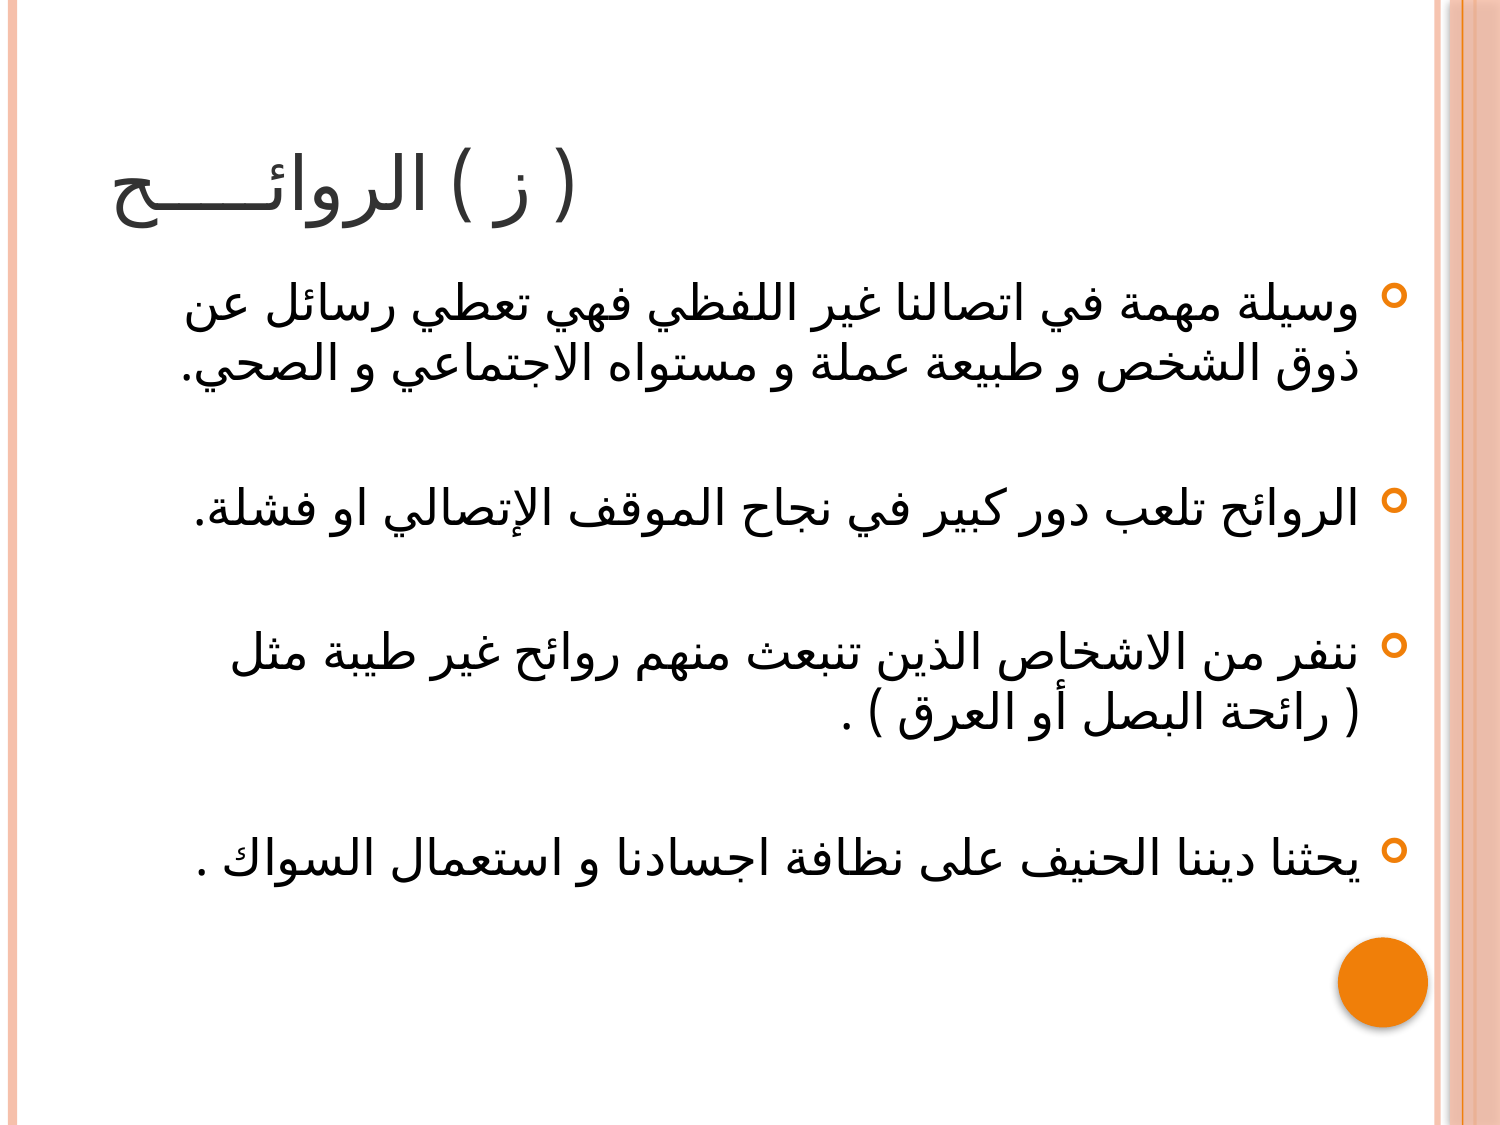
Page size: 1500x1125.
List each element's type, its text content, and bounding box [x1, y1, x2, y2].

title ( ز ) الروائـــــح [75, 45, 1300, 233]
list وسيلة مهمة في اتصالنا غير اللفظي فهي تعطي رسائل عن ذوق الشخص و طبيعة عملة و مستواه الاجتماعي و الصحي. الروائح تلعب دور كبير في نجاح الموقف الإتصالي او فشلة. ننفر من الاشخاص الذين تنبعث منهم روائح غير طيبة مثل ( رائحة البصل أو العرق ) . يحثنا ديننا الحنيف على نظافة اجسادنا و استعمال السواك . [75, 262, 1425, 1012]
